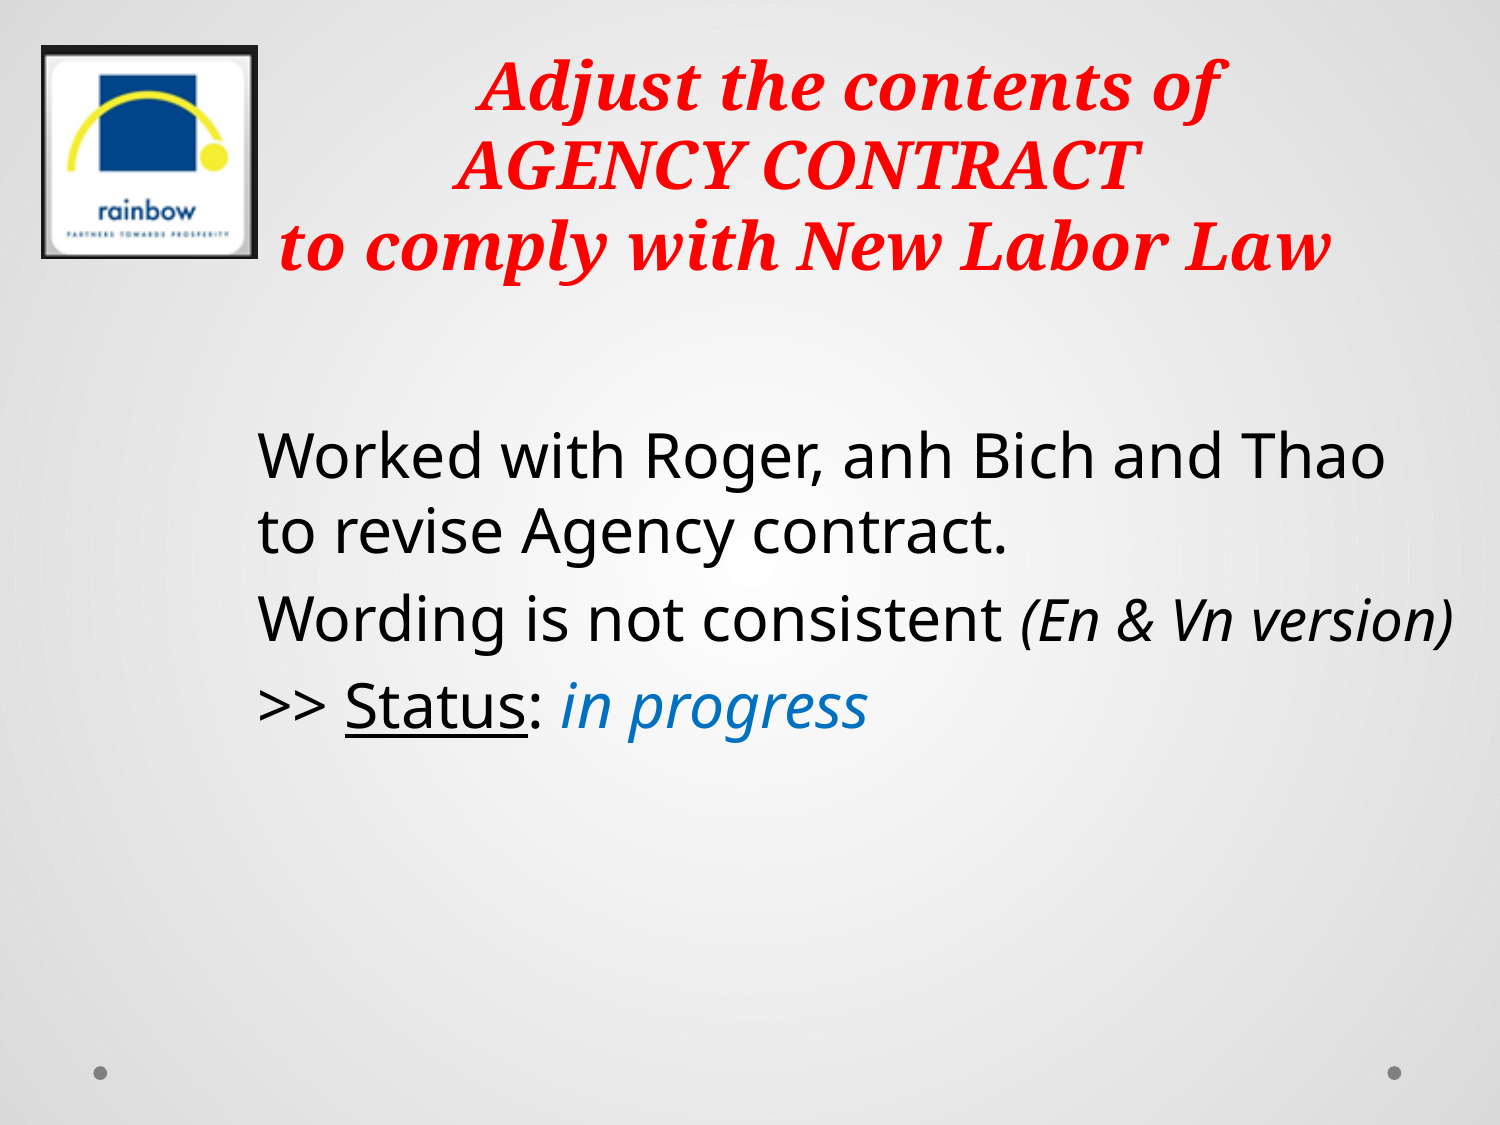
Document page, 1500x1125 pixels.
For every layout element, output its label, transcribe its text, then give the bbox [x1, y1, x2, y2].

picture [40, 45, 258, 259]
title Adjust the contents of AGENCY CONTRACT to comply with New Labor Law [94, 30, 1500, 291]
subtitle Worked with Roger, anh Bich and Thao to revise Agency contract. Wording is not consistent (En & Vn version) >> Status: in progress [242, 408, 1471, 1059]
